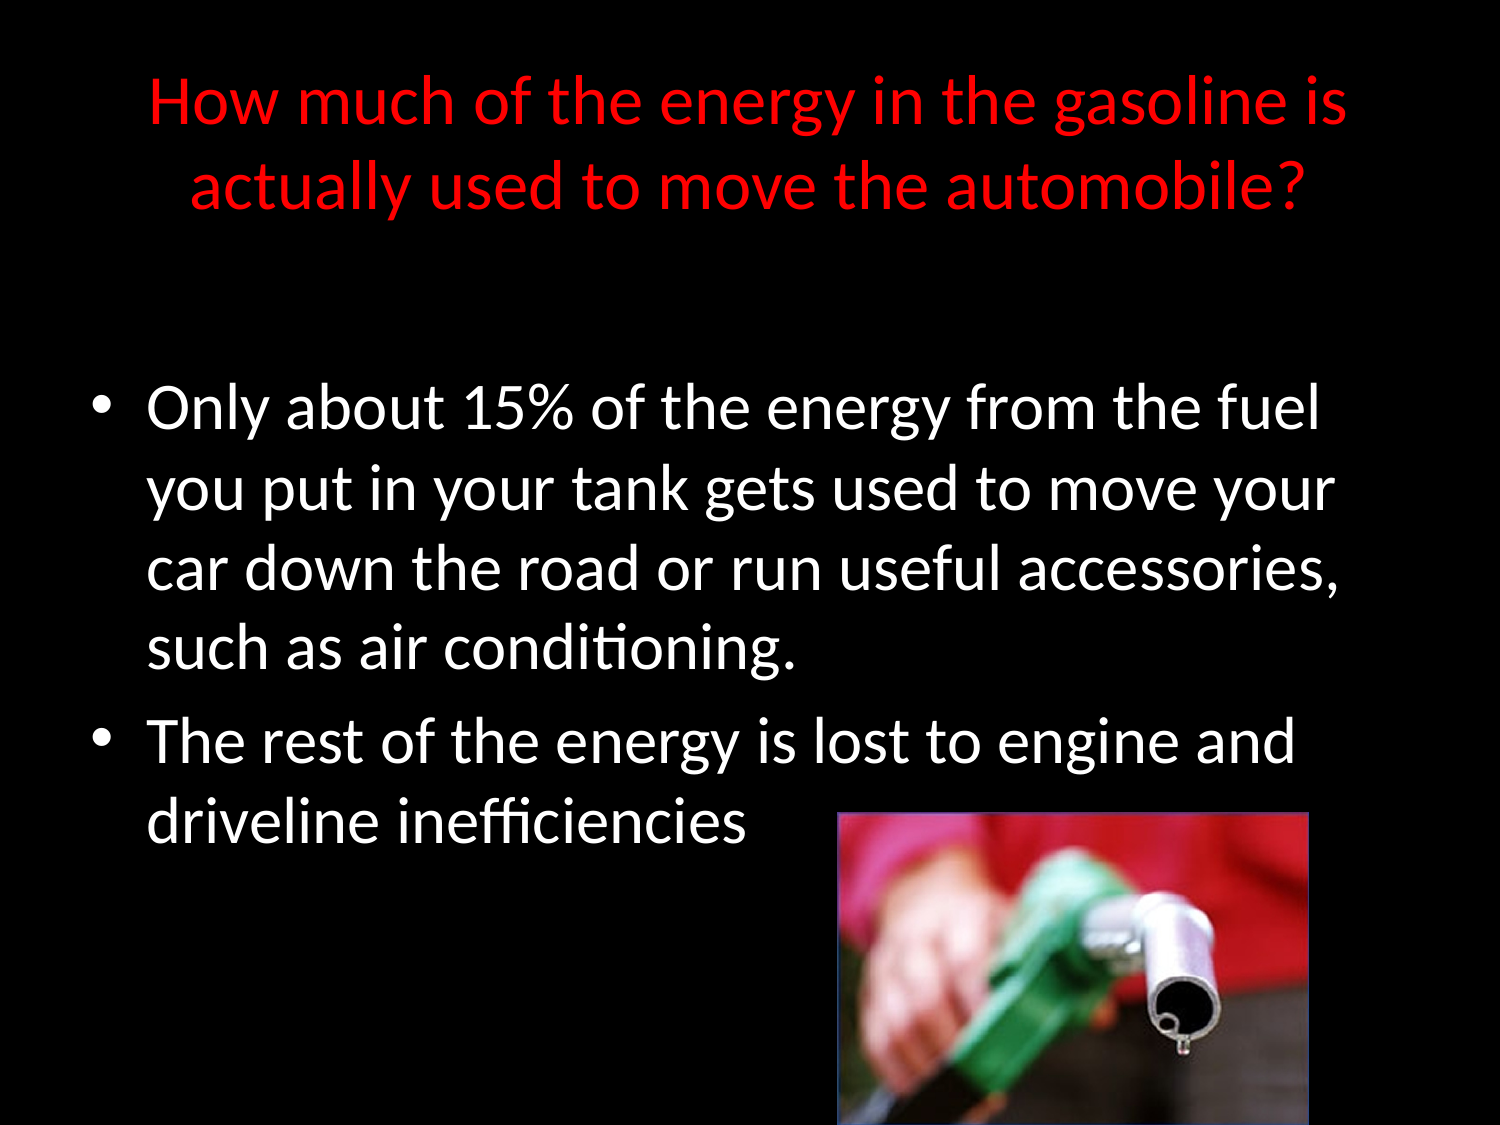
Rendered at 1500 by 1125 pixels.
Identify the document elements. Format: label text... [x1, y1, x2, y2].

picture [837, 812, 1309, 1125]
title How much of the energy in the gasoline is actually used to move the automobile? [75, 45, 1425, 233]
list Only about 15% of the energy from the fuel you put in your tank gets used to move your car down the road or run useful accessories, such as air conditioning. The rest of the energy is lost to engine and driveline inefficiencies and idling. [75, 262, 1425, 1005]
